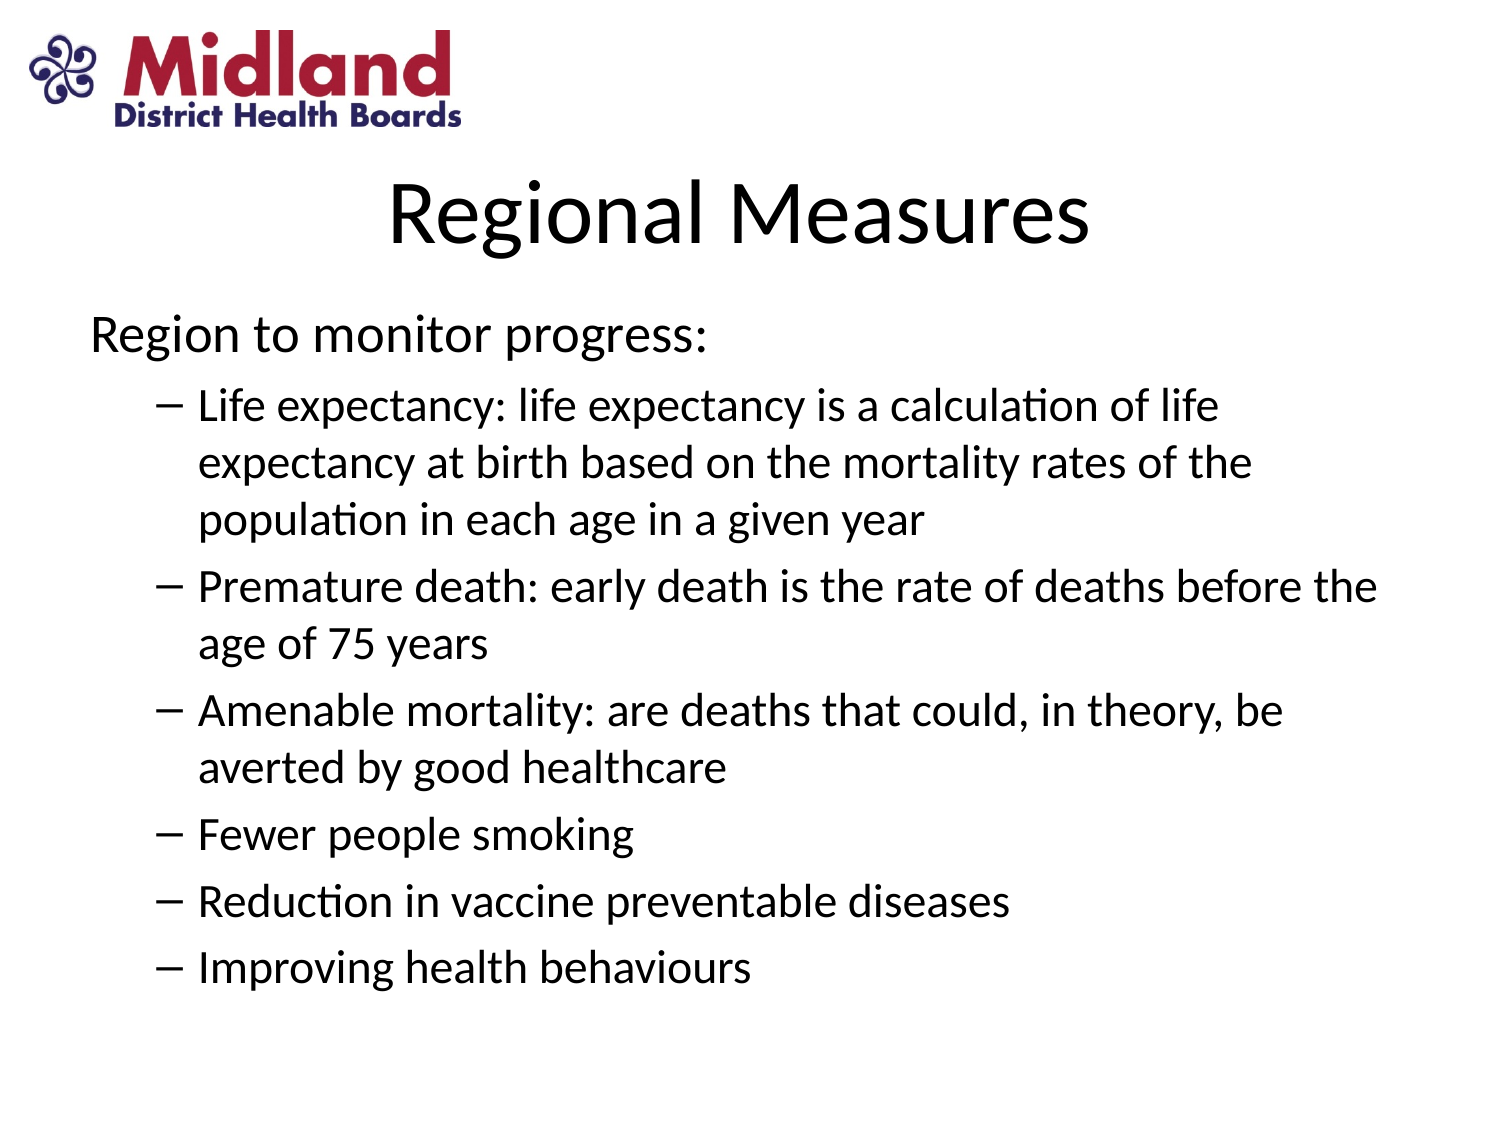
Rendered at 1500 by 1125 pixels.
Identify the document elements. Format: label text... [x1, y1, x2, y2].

list Region to monitor progress: Life expectancy: life expectancy is a calculation of life expectancy at birth based on the mortality rates of the population in each age in a given year Premature death: early death is the rate of deaths before the age of 75 years Amenable mortality: are deaths that could, in theory, be averted by good healthcare Fewer people smoking Reduction in vaccine preventable diseases Improving health behaviours [75, 290, 1425, 1005]
title Regional Measures [64, 113, 1415, 302]
picture [29, 30, 461, 127]
